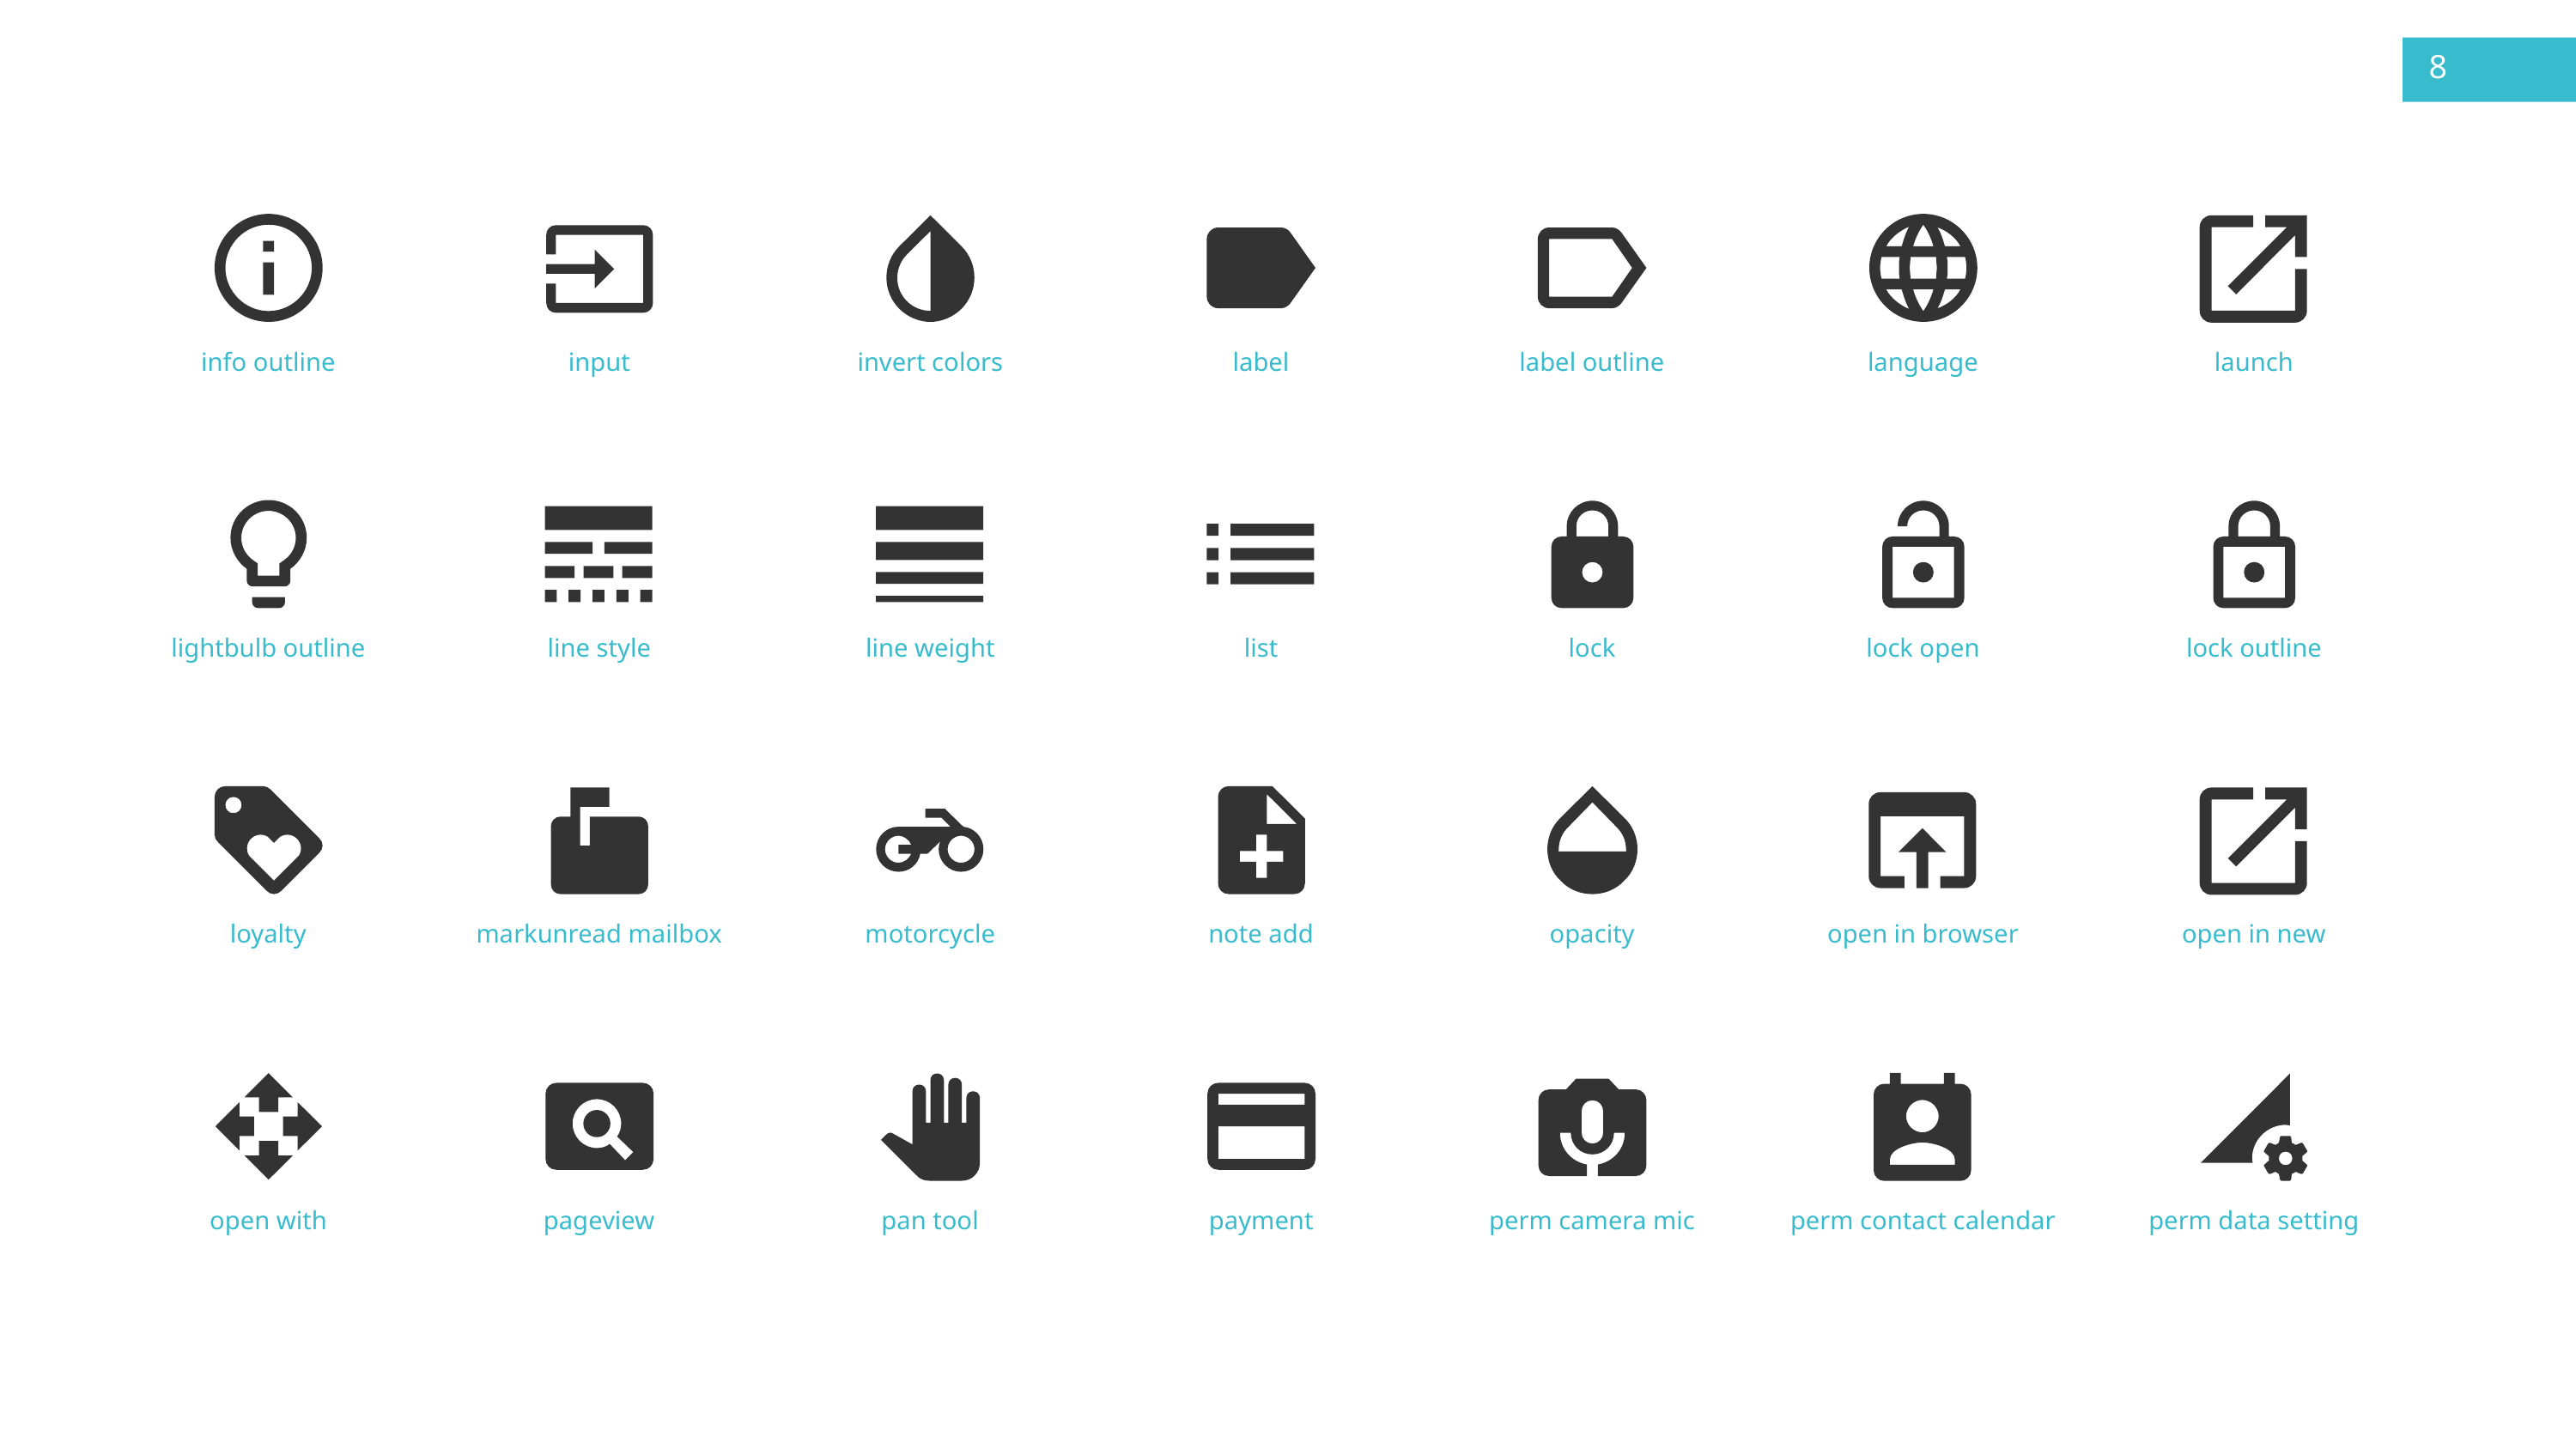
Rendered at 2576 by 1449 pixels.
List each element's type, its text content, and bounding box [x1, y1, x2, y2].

text_box [1547, 785, 1638, 894]
text_box [252, 597, 285, 609]
text_box [1206, 524, 1219, 537]
text_box [886, 215, 975, 323]
text_box [1230, 548, 1315, 561]
text_box opacity [1413, 912, 1744, 955]
text_box [592, 590, 605, 603]
text_box [2199, 787, 2307, 895]
text_box language [1744, 339, 2075, 383]
text_box line weight [750, 626, 1082, 669]
text_box [215, 1101, 254, 1151]
text_box [1869, 214, 1978, 322]
text_box [876, 809, 984, 872]
text_box [1537, 227, 1647, 309]
text_box [583, 566, 614, 579]
text_box [622, 566, 653, 579]
text_box note add [1082, 912, 1413, 955]
text_box info outline [89, 339, 420, 383]
text_box [545, 1082, 654, 1170]
text_box [544, 590, 557, 603]
text_box [640, 590, 653, 603]
text_box [244, 1073, 294, 1113]
text_box [544, 506, 653, 530]
text_box [1230, 572, 1315, 585]
text_box [1206, 572, 1219, 585]
text_box lock [1413, 626, 1744, 669]
text_box lightbulb outline [89, 626, 420, 669]
text_box perm contact calendar [1744, 1197, 2075, 1241]
text_box [1538, 1078, 1647, 1177]
text_box [568, 590, 581, 603]
text_box [544, 566, 575, 579]
text_box open in new [2075, 912, 2433, 955]
text_box [604, 542, 653, 555]
slide_number 8 [2415, 35, 2502, 100]
text_box [546, 225, 653, 313]
text_box [283, 1101, 323, 1151]
text_box payment [1082, 1197, 1413, 1241]
text_box [244, 1141, 294, 1180]
text_box [2213, 500, 2296, 609]
text_box pan tool [750, 1197, 1082, 1241]
text_box [1206, 548, 1219, 561]
text_box [230, 500, 307, 587]
text_box [2263, 1136, 2308, 1181]
text_box line style [420, 626, 750, 669]
text_box label [1082, 339, 1413, 383]
text_box [876, 596, 984, 603]
text_box input [420, 339, 750, 383]
text_box launch [2075, 339, 2433, 383]
text_box motorcycle [750, 912, 1082, 955]
text_box perm camera mic [1413, 1197, 1744, 1241]
text_box [214, 785, 323, 894]
text_box [550, 787, 648, 894]
text_box [876, 572, 984, 585]
text_box [1230, 524, 1315, 537]
text_box [881, 1073, 981, 1181]
text_box open with [89, 1197, 420, 1241]
text_box list [1082, 626, 1413, 669]
text_box [1206, 227, 1316, 309]
text_box [1874, 1072, 1971, 1181]
text_box label outline [1413, 339, 1744, 383]
text_box [1882, 500, 1965, 609]
text_box [876, 542, 984, 561]
text_box loyalty [89, 912, 420, 955]
text_box perm data setting [2075, 1197, 2433, 1241]
text_box [616, 590, 629, 603]
text_box [1868, 791, 1977, 888]
text_box [544, 542, 593, 555]
text_box markunread mailbox [420, 912, 750, 955]
text_box [214, 214, 323, 322]
text_box [876, 506, 984, 530]
text_box pageview [420, 1197, 750, 1241]
text_box invert colors [750, 339, 1082, 383]
text_box [2200, 1073, 2290, 1163]
text_box lock open [1744, 626, 2075, 669]
text_box lock outline [2075, 626, 2433, 669]
text_box [1207, 1082, 1316, 1170]
text_box [1551, 500, 1634, 609]
text_box open in browser [1744, 912, 2075, 955]
text_box [2199, 215, 2307, 323]
text_box [1218, 785, 1305, 894]
